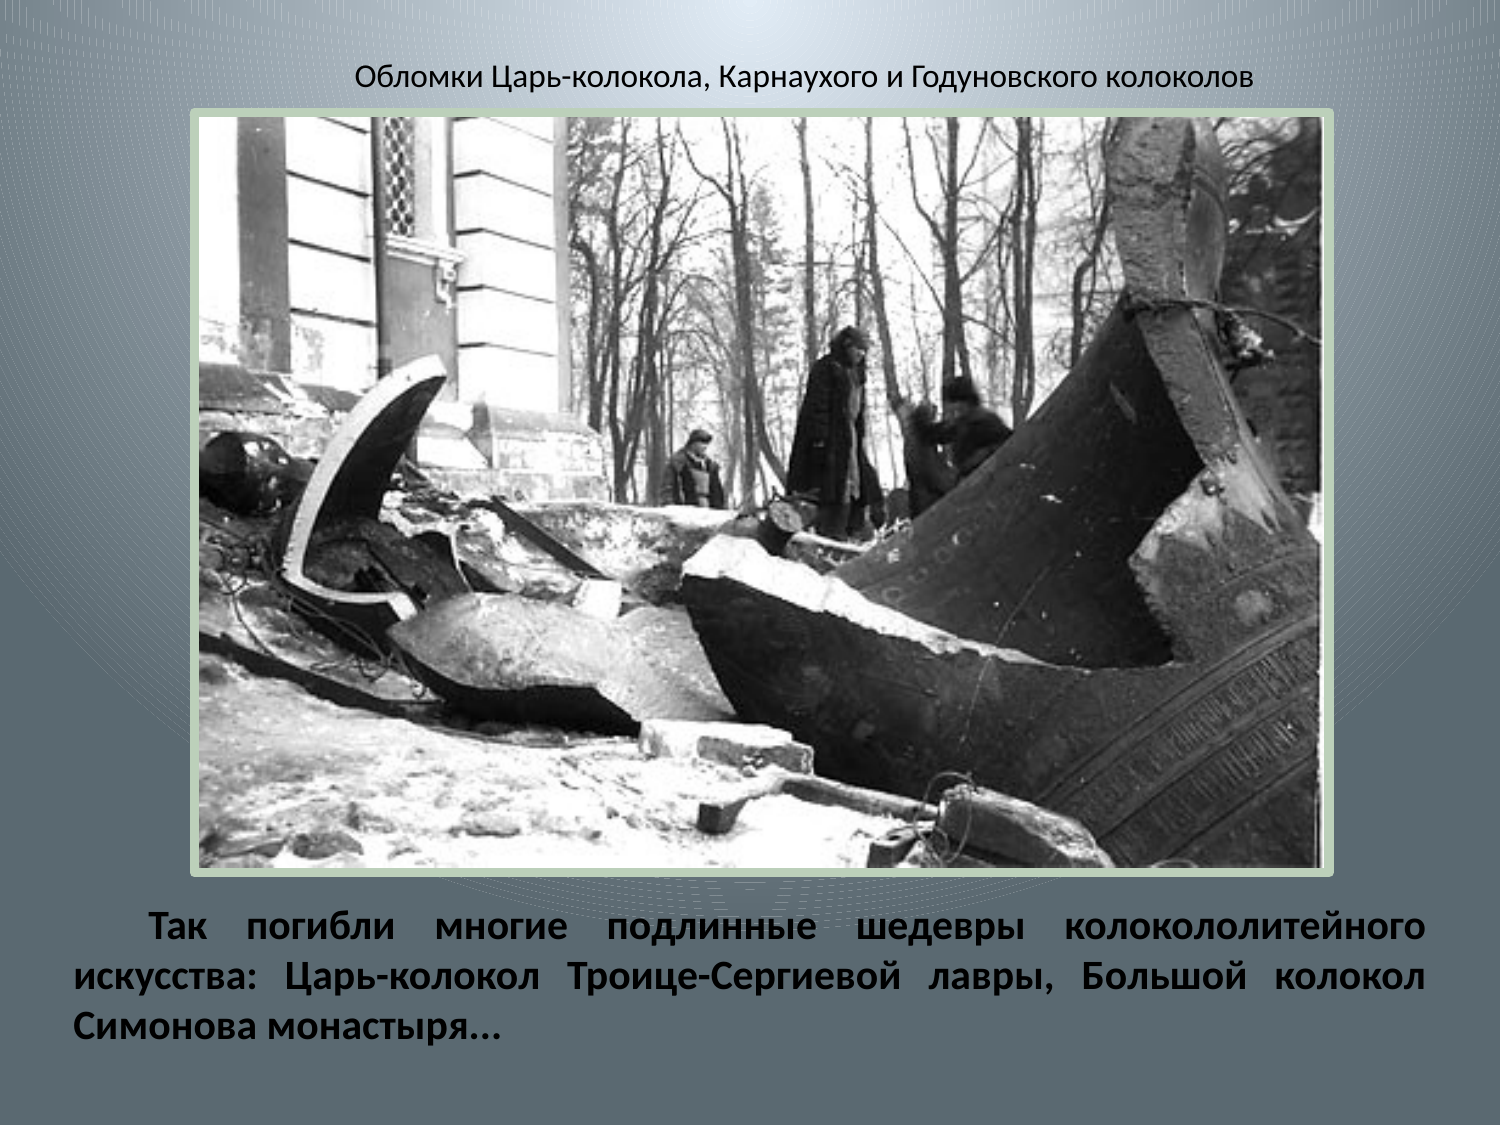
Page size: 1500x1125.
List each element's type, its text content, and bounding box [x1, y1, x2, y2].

picture [198, 116, 1325, 869]
text_box Так погибли многие подлинные шедевры колокололитейного искусства: Царь-колокол Троице-Сергиевой лавры, Большой колокол Симонова монастыря... [58, 890, 1442, 1056]
text_box Обломки Царь-колокола, Карнаухого и Годуновского колоколов [339, 46, 1313, 102]
